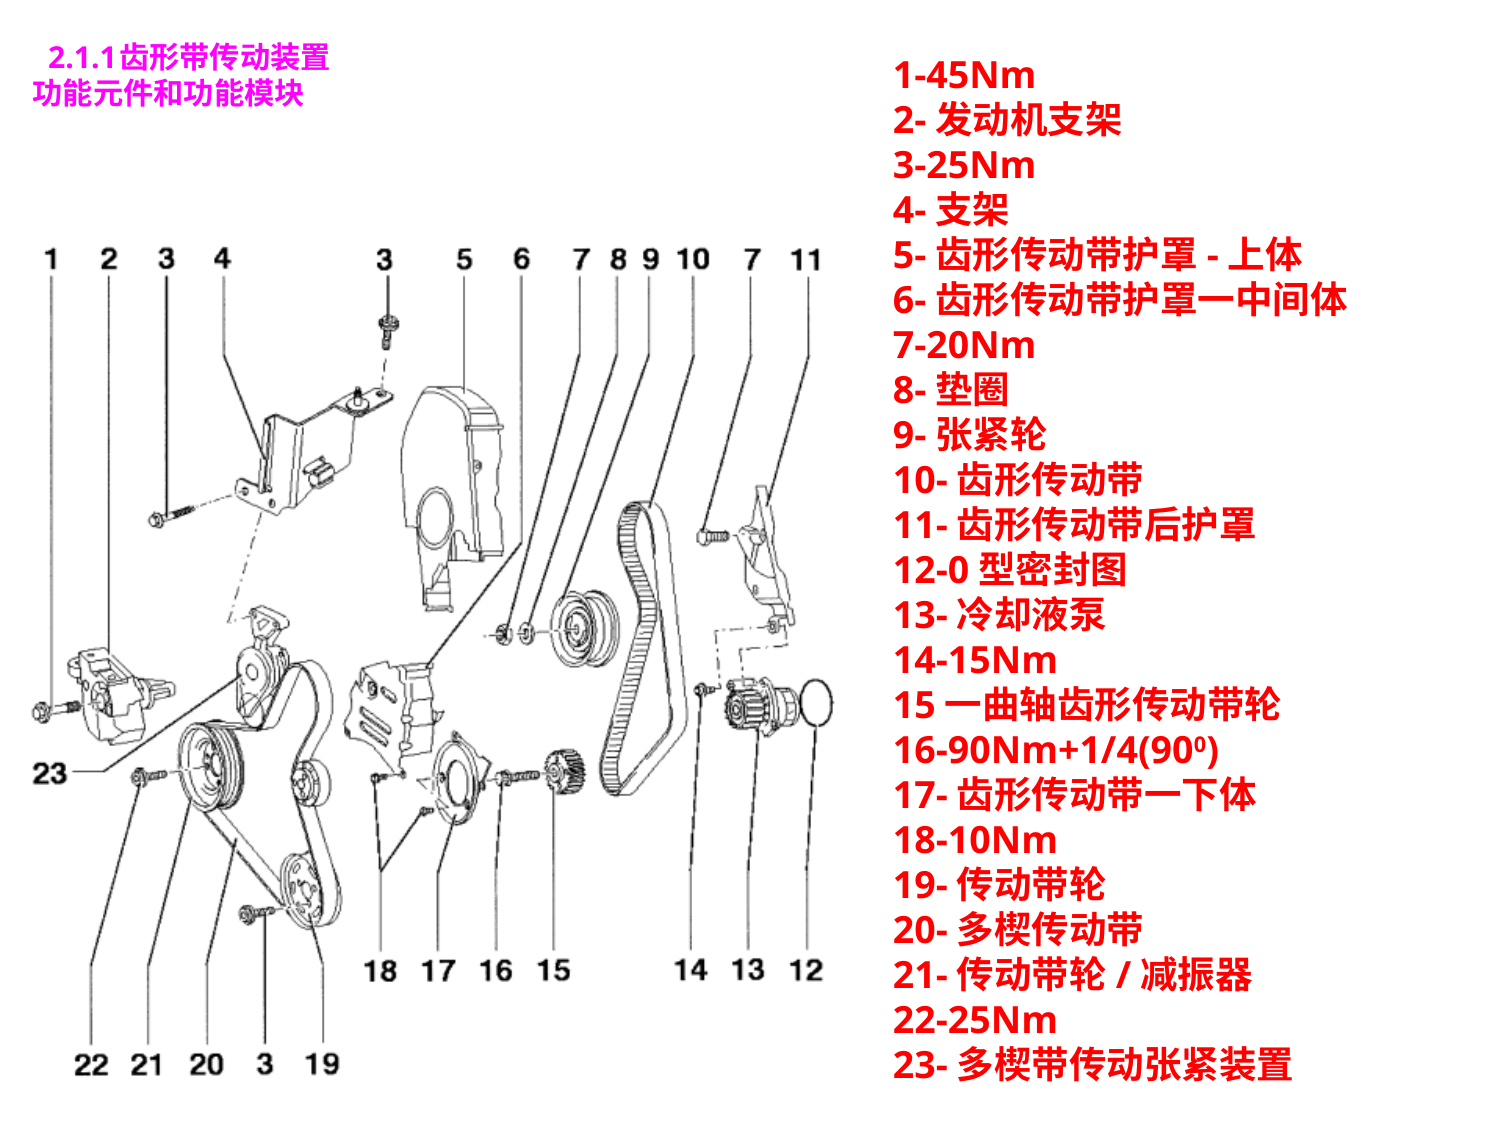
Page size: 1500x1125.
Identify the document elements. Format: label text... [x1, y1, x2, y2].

picture [30, 226, 836, 1083]
title 2.1.1齿形带传动装置 功能元件和功能模块 [17, 30, 1293, 119]
text_box 1-45Nm 2-发动机支架 3-25Nm 4-支架 5-齿形传动带护罩-上体 6-齿形传动带护罩一中间体 7-20Nm 8-垫圈 9-张紧轮 10-齿形传动带 11-齿形传动带后护罩 12-0型密封图 13-冷却液泵 14-15Nm 15一曲轴齿形传动带轮 16-90Nm+1/4(900) 17-齿形传动带一下体 18-10Nm 19-传动带轮 20-多楔传动带 21-传动带轮/减振器 22-25Nm 23-多楔带传动张紧装置 [878, 43, 1449, 1094]
